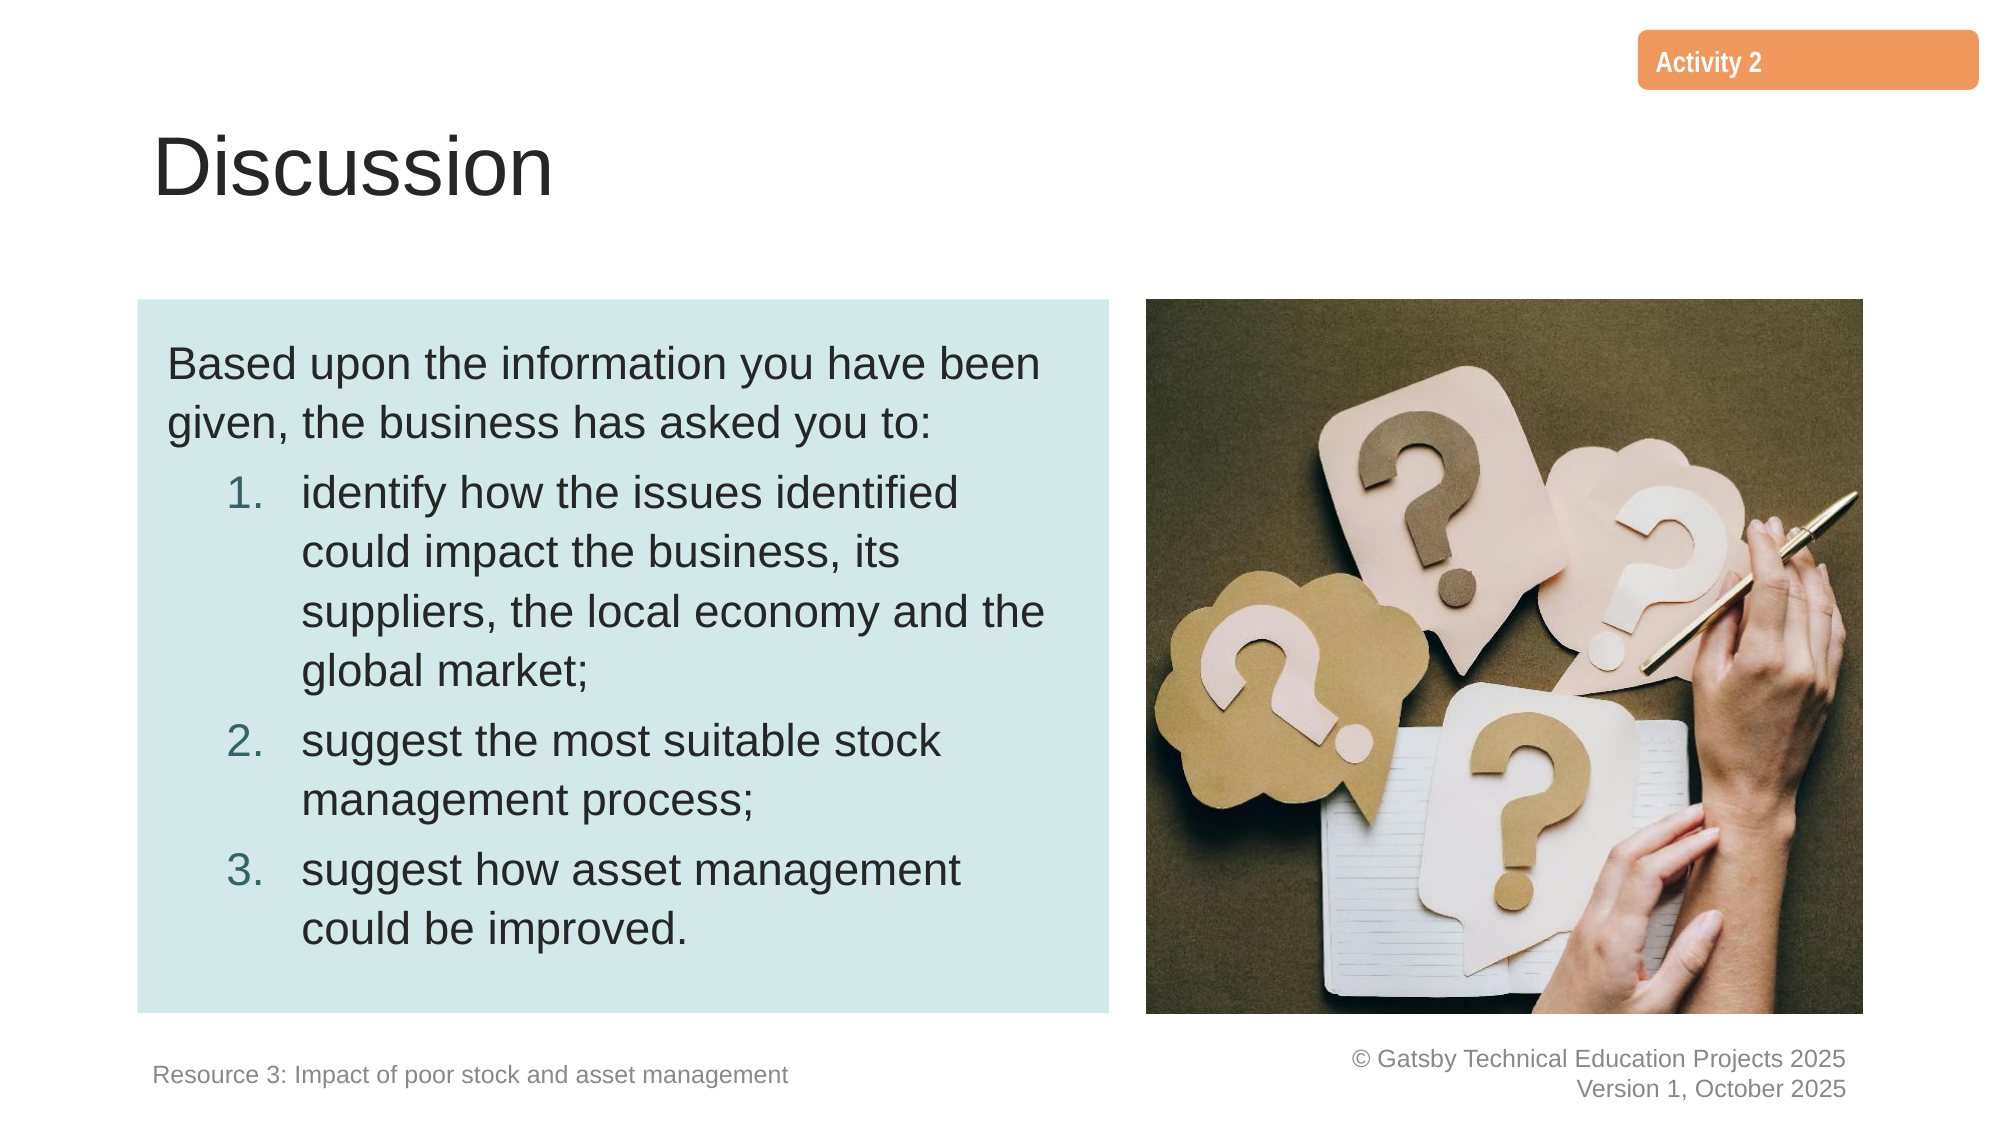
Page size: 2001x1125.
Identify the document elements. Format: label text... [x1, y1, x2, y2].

list Resource 3: Impact of poor stock and asset management [137, 1042, 829, 1103]
title Discussion [137, 59, 1863, 278]
list Based upon the information you have been given, the business has asked you to: identify how the issues identified could impact the business, its suppliers, the local economy and the global market; suggest the most suitable stock management process; suggest how asset management could be improved. [137, 299, 1109, 1014]
text_box Activity 2 [1637, 29, 1979, 90]
picture [1146, 299, 1863, 1014]
